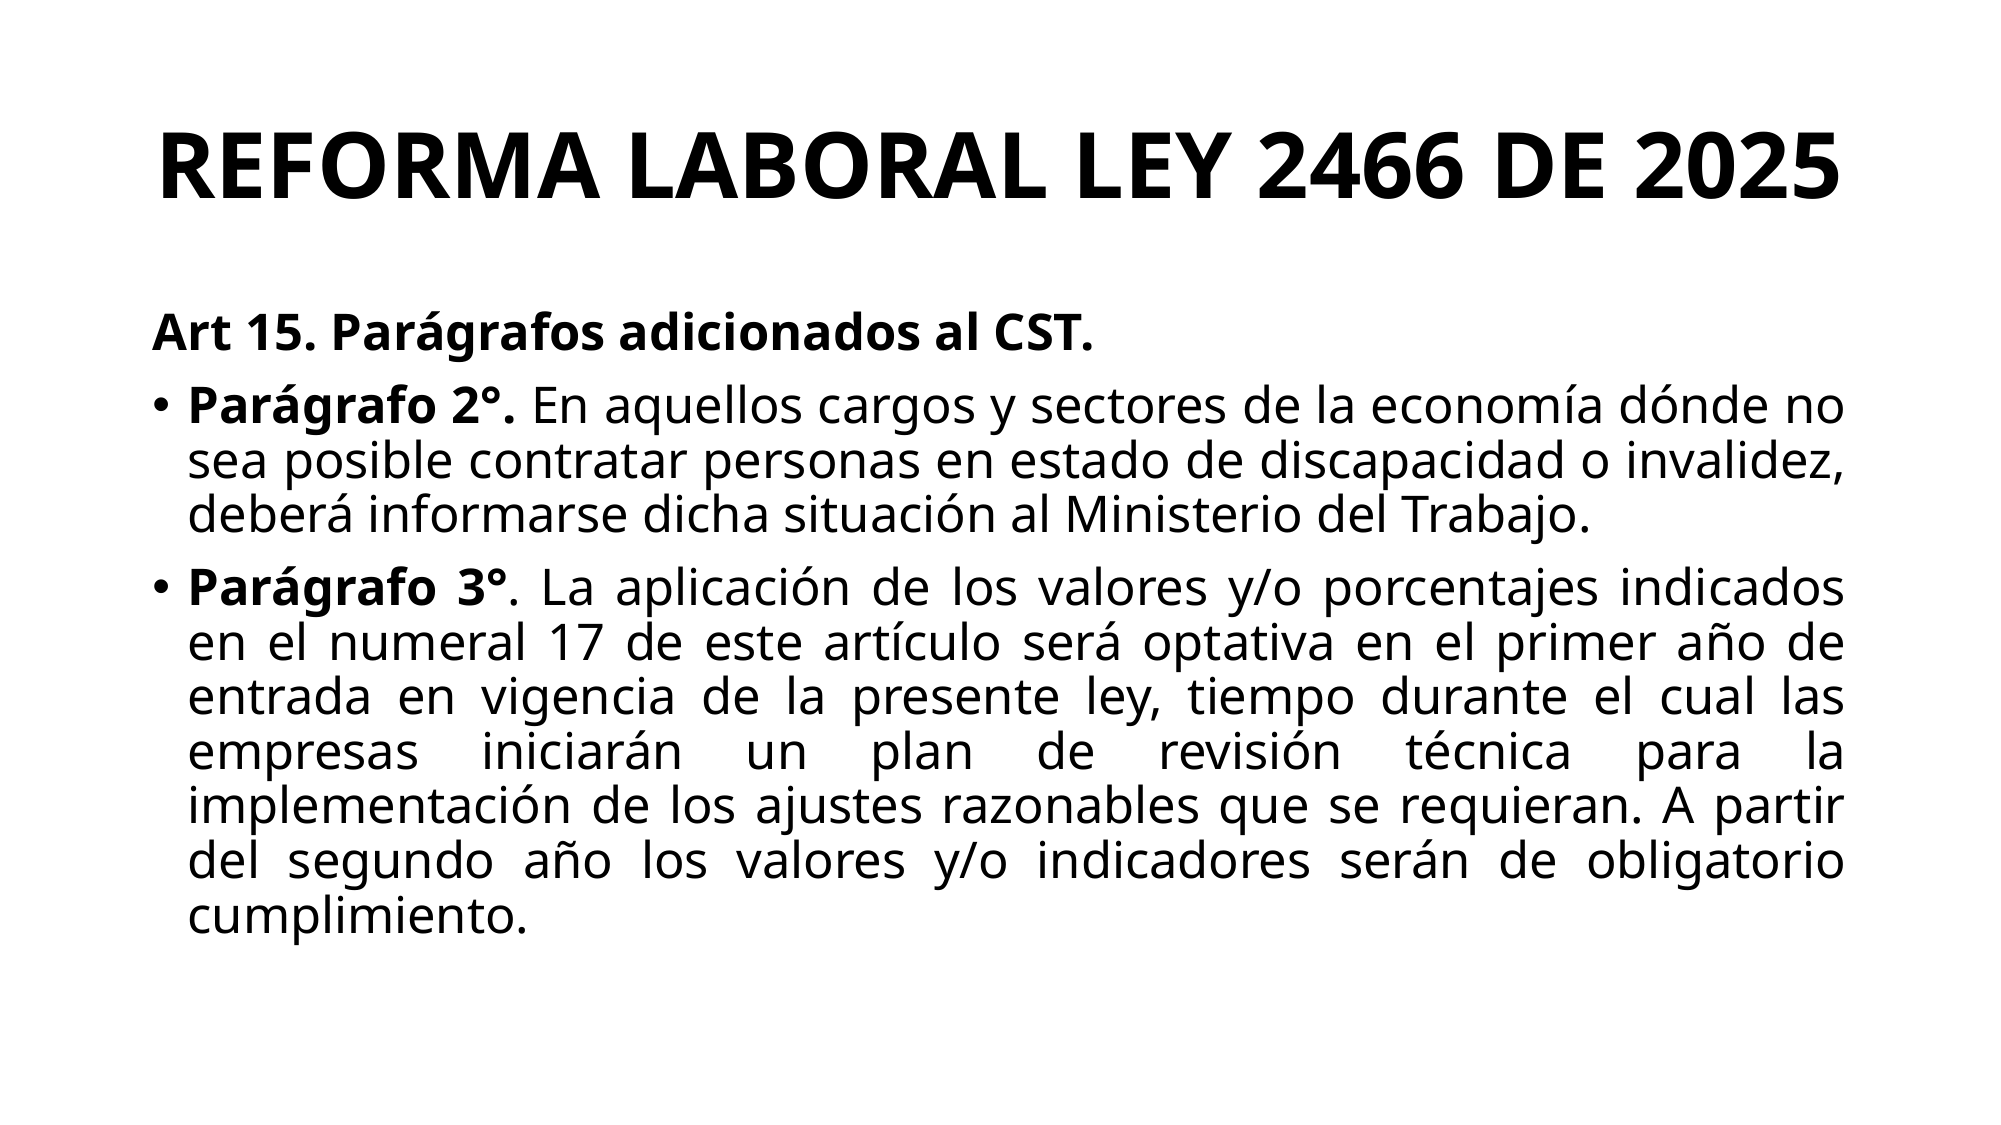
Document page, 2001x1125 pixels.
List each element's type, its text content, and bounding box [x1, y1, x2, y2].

list Art 15. Parágrafos adicionados al CST. Parágrafo 2°. En aquellos cargos y sectores de la economía dónde no sea posible contratar personas en estado de discapacidad o invalidez, deberá informarse dicha situación al Ministerio del Trabajo. Parágrafo 3°. La aplicación de los valores y/o porcentajes indicados en el numeral 17 de este artículo será optativa en el primer año de entrada en vigencia de la presente ley, tiempo durante el cual las empresas iniciarán un plan de revisión técnica para la implementación de los ajustes razonables que se requieran. A partir del segundo año los valores y/o indicadores serán de obligatorio cumplimiento. [137, 299, 1863, 1014]
title REFORMA LABORAL LEY 2466 DE 2025 [137, 59, 1863, 278]
